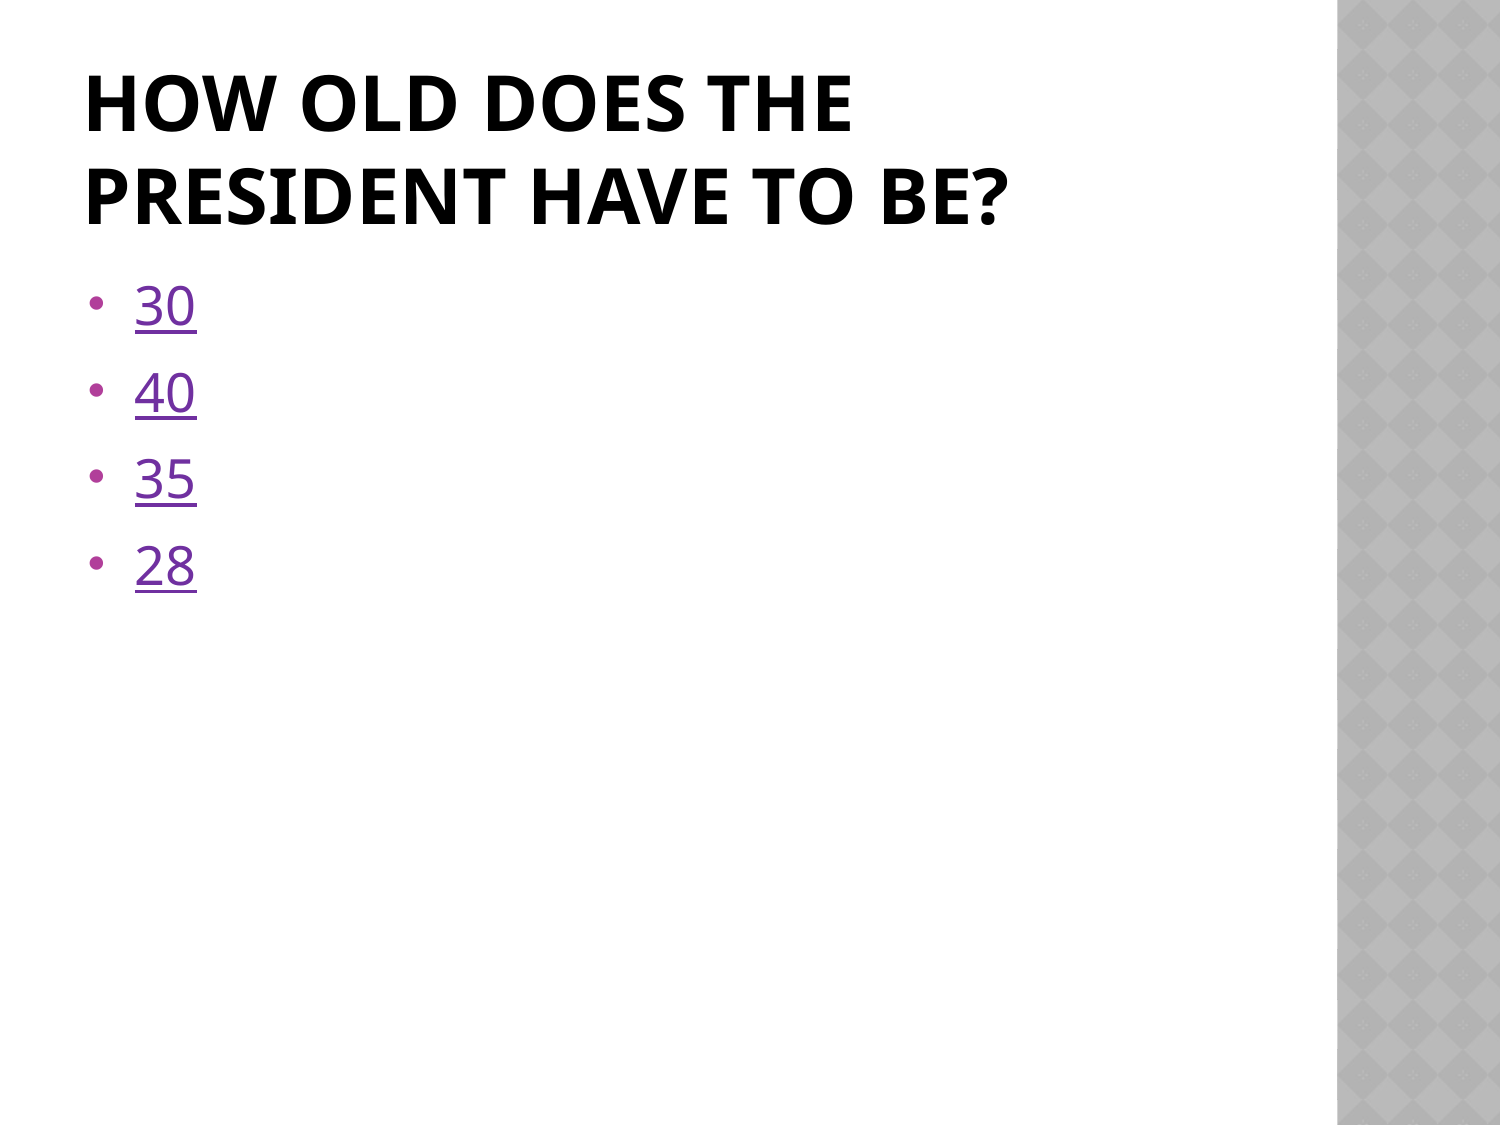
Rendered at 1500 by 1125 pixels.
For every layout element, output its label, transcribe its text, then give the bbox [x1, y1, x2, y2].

title How old does the president have to be? [75, 52, 1263, 240]
list 30 40 35 28 [75, 264, 1263, 1059]
